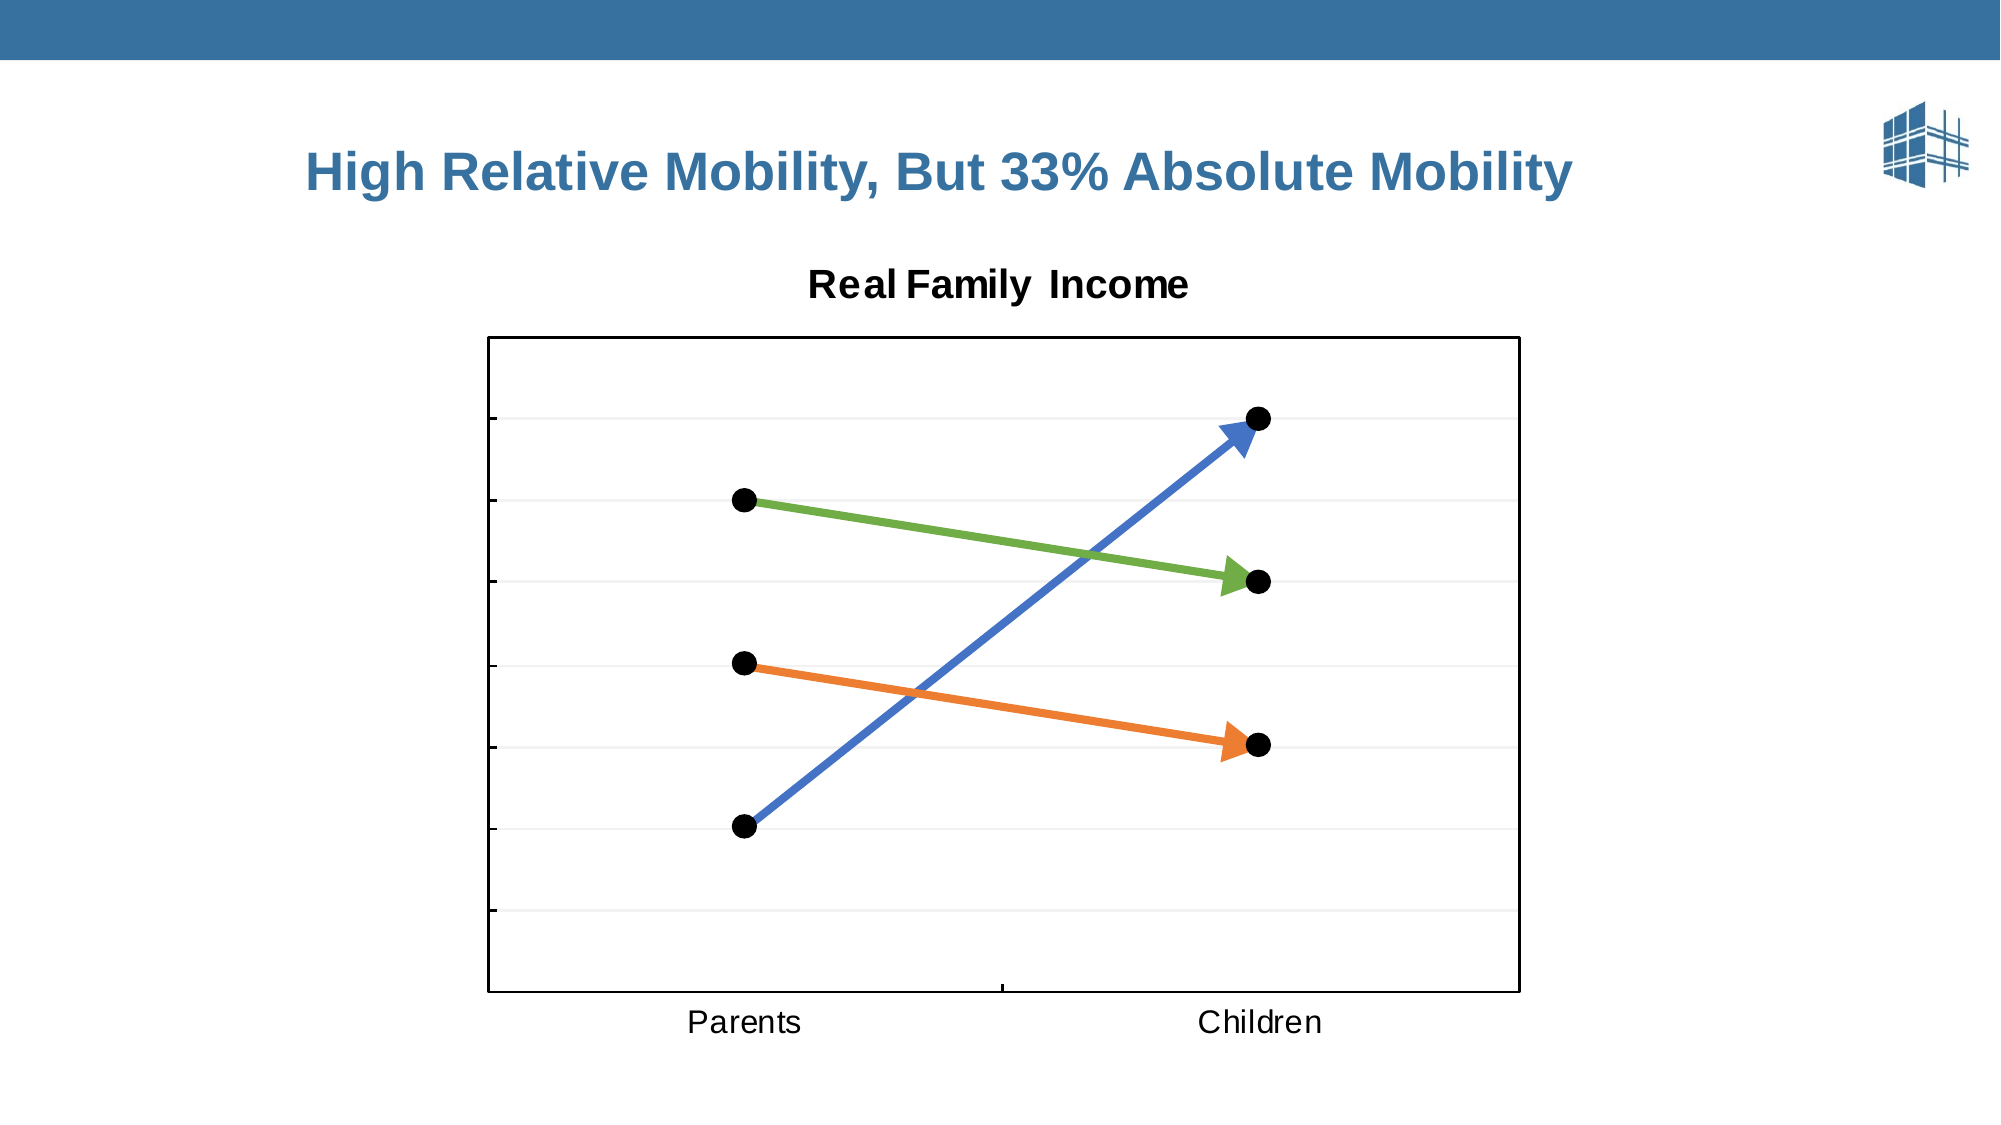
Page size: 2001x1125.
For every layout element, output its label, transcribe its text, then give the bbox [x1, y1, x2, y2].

title High Relative Mobility, But 33% Absolute Mobility [265, 75, 1616, 263]
picture [1883, 101, 1969, 188]
picture [461, 262, 1539, 1043]
